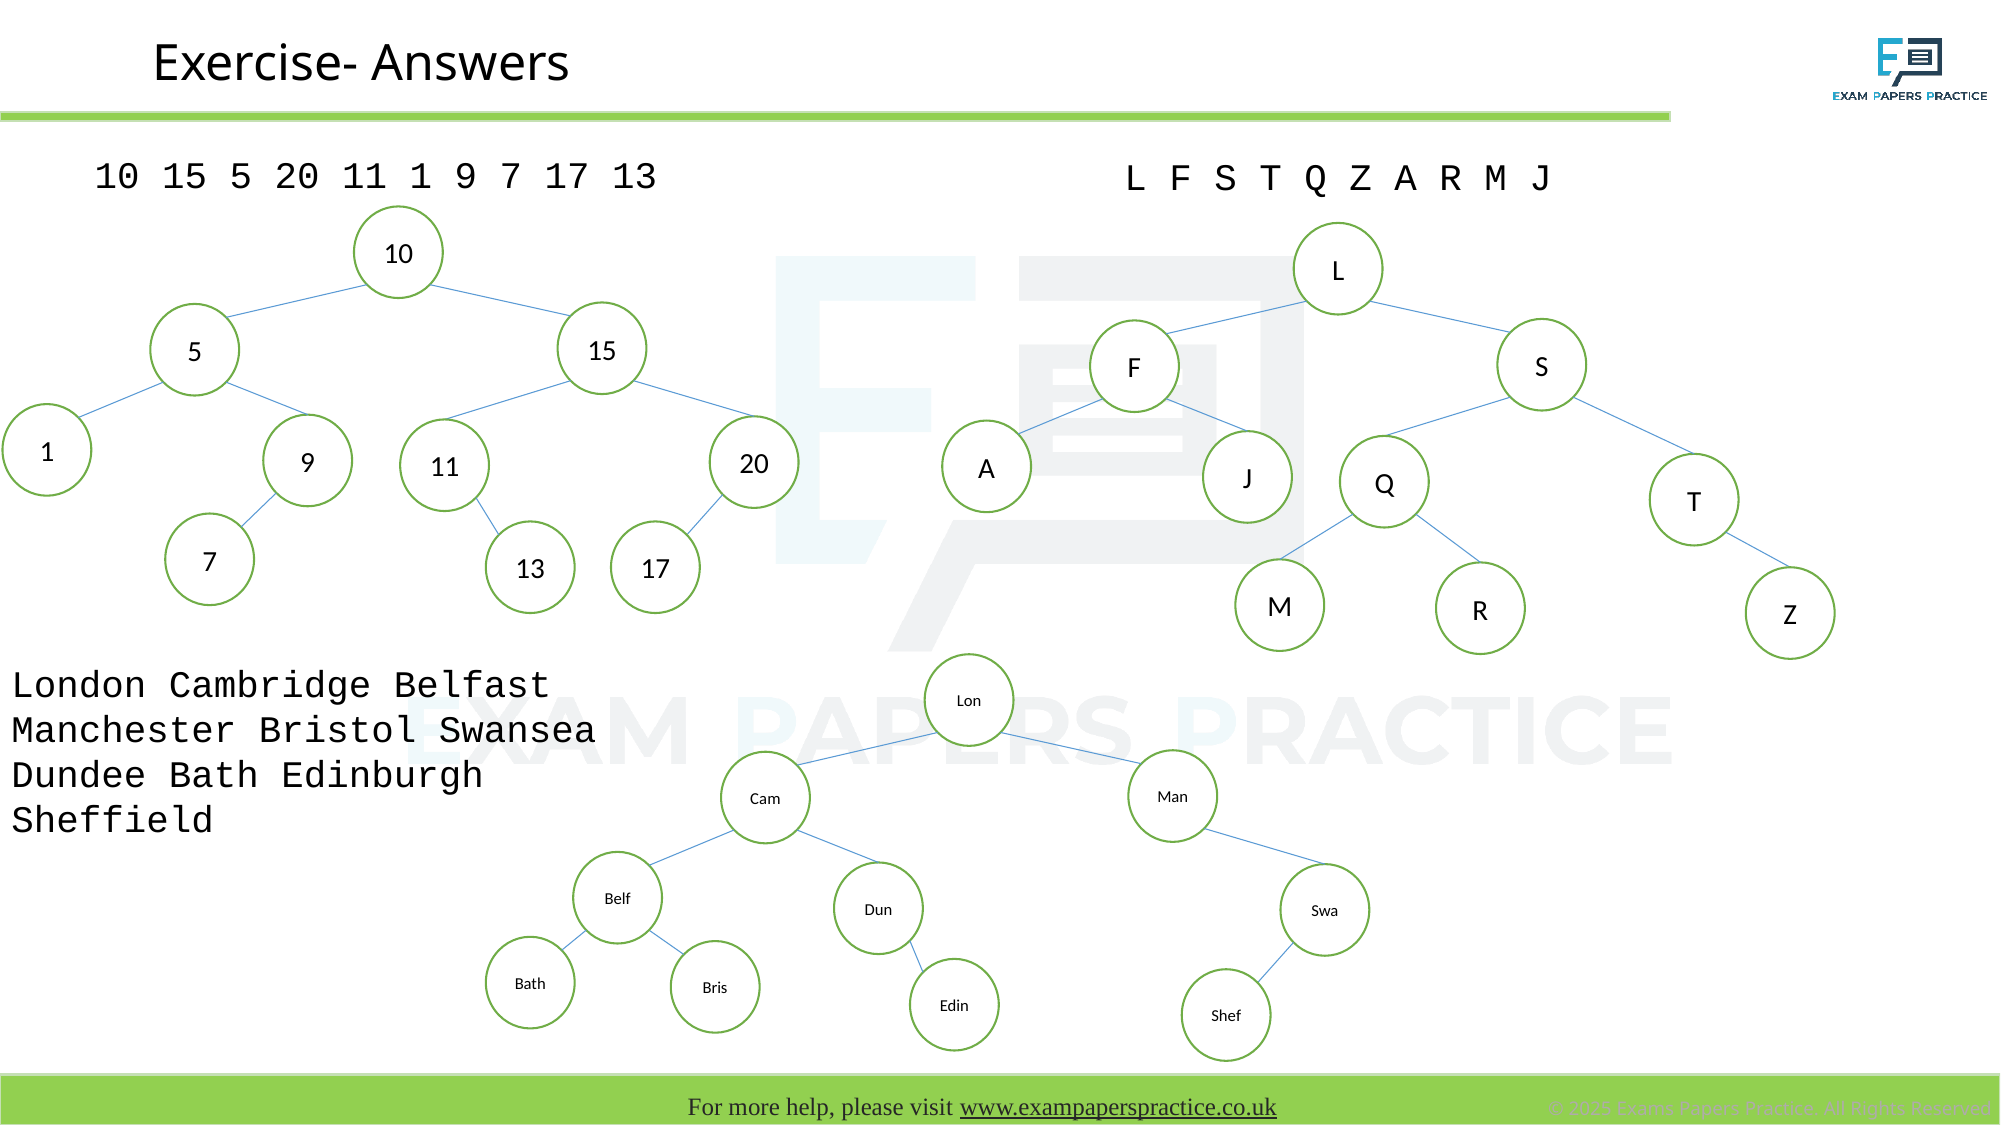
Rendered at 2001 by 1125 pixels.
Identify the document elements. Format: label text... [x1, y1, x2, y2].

text_box 10 [352, 205, 444, 300]
text_box 7 [164, 512, 256, 607]
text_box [633, 380, 755, 417]
text_box Swa [1279, 863, 1371, 957]
text_box 5 [149, 302, 241, 397]
text_box 13 [484, 520, 576, 615]
text_box J [1202, 430, 1293, 524]
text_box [1257, 942, 1294, 983]
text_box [561, 930, 587, 951]
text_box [649, 930, 684, 955]
text_box 15 [556, 301, 648, 396]
text_box Dun [833, 861, 924, 956]
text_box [686, 494, 723, 535]
text_box 20 [708, 415, 800, 509]
text_box Bris [669, 940, 761, 1034]
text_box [648, 829, 735, 866]
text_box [444, 380, 571, 420]
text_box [796, 732, 938, 766]
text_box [226, 284, 368, 318]
text_box Z [1744, 566, 1836, 660]
text_box 11 [399, 418, 491, 513]
text_box London Cambridge Belfast Manchester Bristol Swansea Dundee Bath Edinburgh Sheffield [0, 652, 656, 848]
text_box L [1292, 221, 1384, 316]
text_box Q [1338, 434, 1430, 529]
text_box L F S T Q Z A R M J [1109, 145, 2000, 206]
text_box F [1089, 319, 1180, 414]
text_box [1204, 828, 1325, 865]
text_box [1384, 397, 1511, 436]
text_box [1279, 514, 1353, 560]
text_box 10 15 5 20 11 1 9 7 17 13 [79, 143, 787, 338]
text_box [1725, 532, 1791, 568]
title Exercise- Answers [137, 59, 1863, 70]
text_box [226, 382, 308, 415]
text_box Man [1127, 749, 1219, 843]
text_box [476, 497, 499, 535]
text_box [1573, 397, 1695, 454]
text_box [1165, 301, 1307, 334]
text_box S [1496, 317, 1588, 412]
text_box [1018, 398, 1104, 435]
text_box Belf [572, 850, 664, 945]
text_box 1 [1, 403, 93, 497]
text_box 17 [609, 520, 701, 615]
text_box 9 [262, 413, 354, 508]
text_box M [1234, 558, 1326, 653]
text_box A [941, 419, 1033, 514]
text_box Shef [1180, 968, 1272, 1062]
text_box Cam [720, 750, 811, 845]
text_box T [1648, 452, 1740, 547]
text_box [1000, 732, 1142, 764]
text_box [429, 284, 571, 316]
text_box R [1435, 561, 1526, 656]
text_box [1369, 301, 1511, 333]
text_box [796, 829, 879, 863]
text_box Lon [923, 653, 1015, 747]
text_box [1415, 514, 1481, 563]
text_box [1165, 398, 1248, 432]
text_box Edin [908, 957, 1000, 1052]
text_box Bath [484, 935, 576, 1030]
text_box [909, 940, 923, 973]
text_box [78, 382, 164, 418]
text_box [241, 492, 277, 527]
